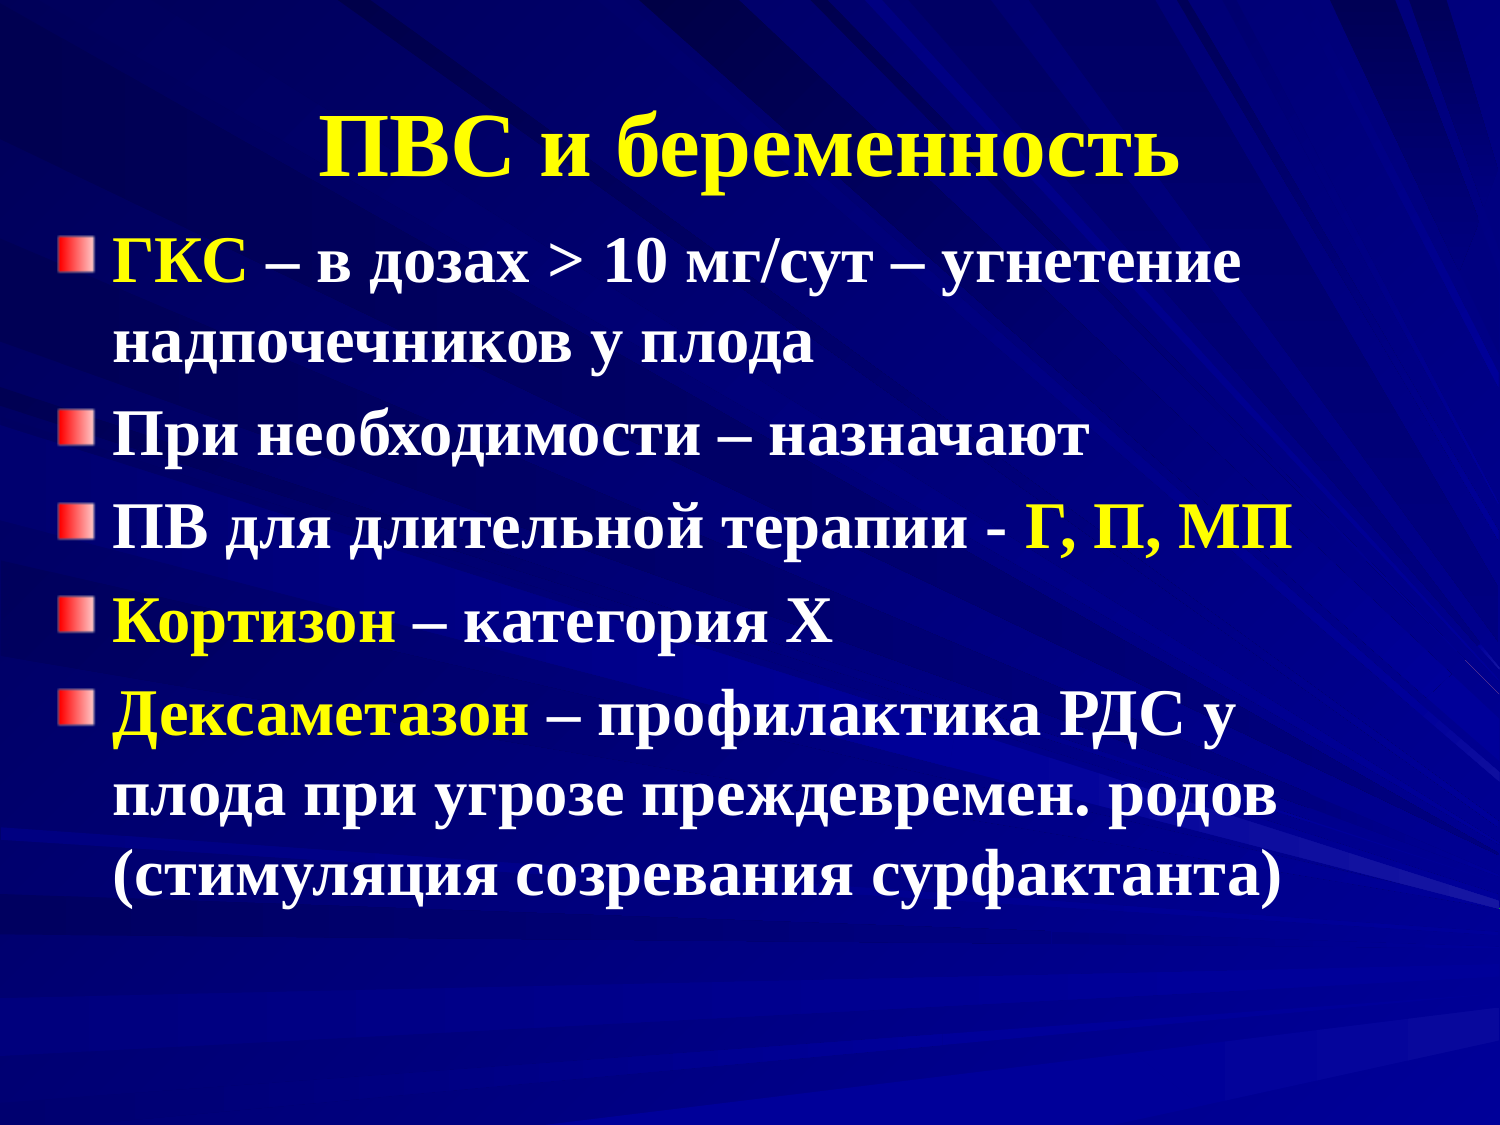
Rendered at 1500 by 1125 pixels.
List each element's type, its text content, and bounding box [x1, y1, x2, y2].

picture [56, 407, 99, 450]
picture [56, 687, 99, 730]
picture [56, 501, 99, 544]
picture [56, 234, 99, 277]
title ПВС и беременность [74, 45, 1426, 207]
picture [56, 594, 99, 637]
list ГКС – в дозах > 10 мг/сут – угнетение надпочечников у плода При необходимости – назначают ПВ для длительной терапии - Г, П, МП Кортизон – категория Х Дексаметазон – профилактика РДС у плода при угрозе преждевремен. родов (стимуляция созревания сурфактанта) [40, 207, 1426, 1083]
